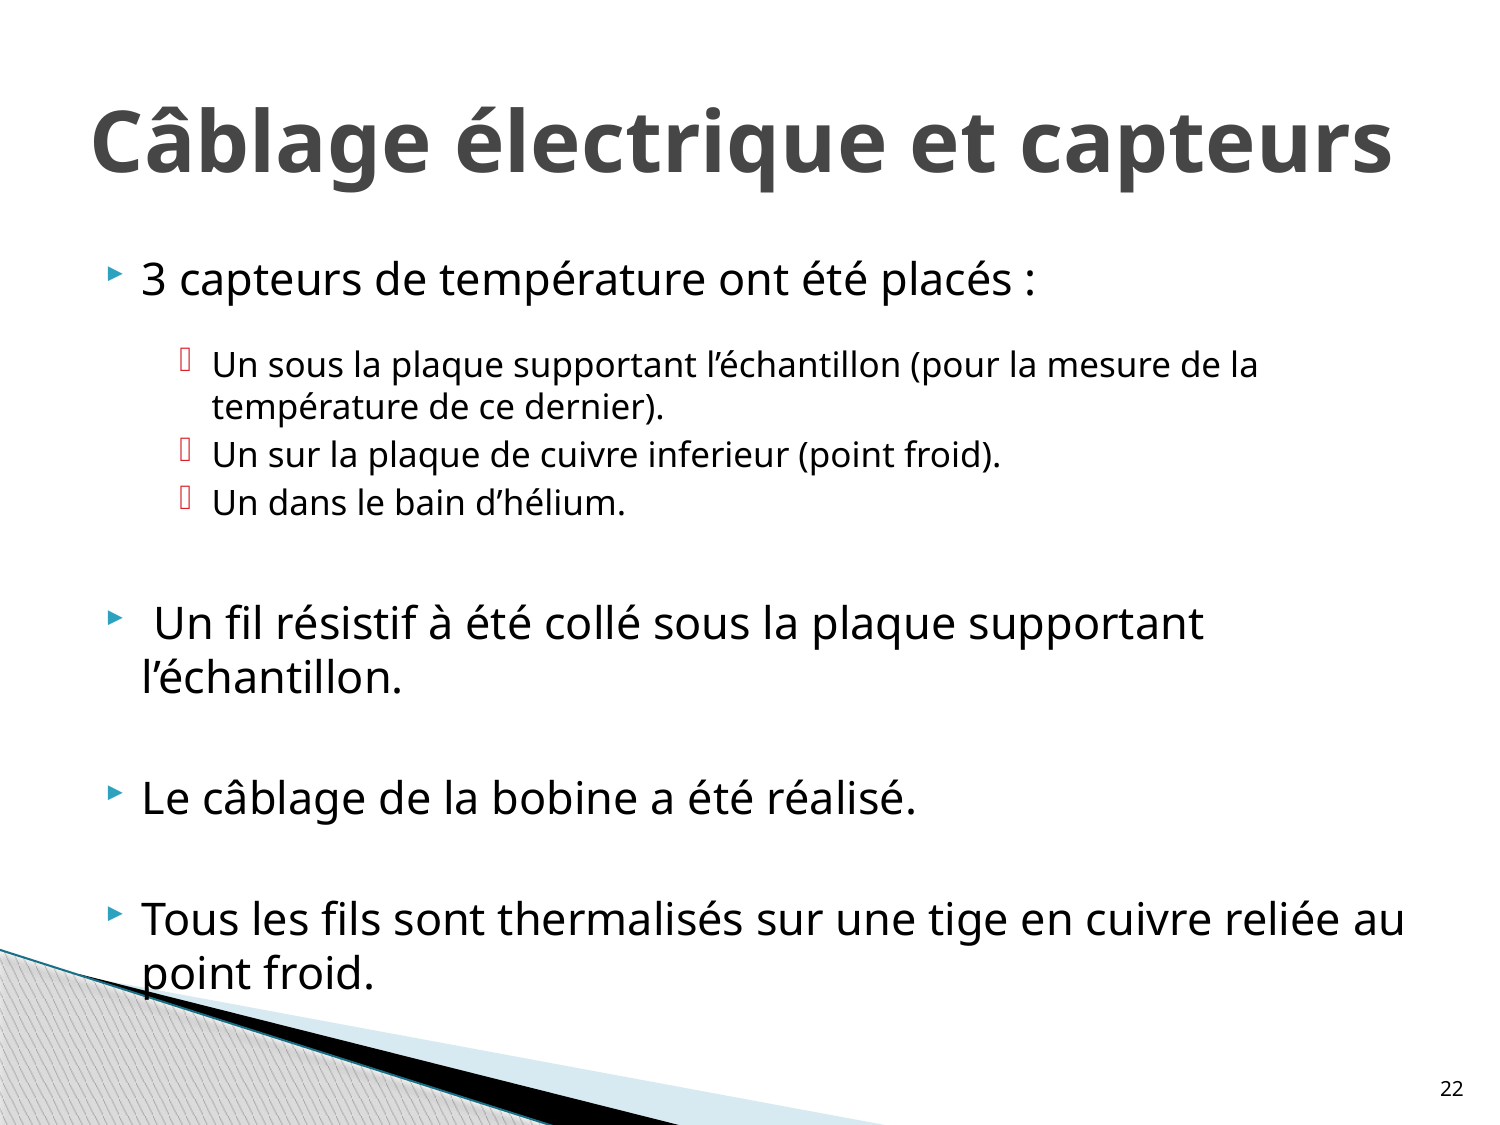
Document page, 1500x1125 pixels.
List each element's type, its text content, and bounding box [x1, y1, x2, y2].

title Câblage électrique et capteurs [75, 45, 1425, 233]
slide_number 22 [1418, 1051, 1479, 1112]
list 3 capteurs de température ont été placés : Un sous la plaque supportant l’échantillon (pour la mesure de la température de ce dernier). Un sur la plaque de cuivre inferieur (point froid). Un dans le bain d’hélium. Un fil résistif à été collé sous la plaque supportant l’échantillon. Le câblage de la bobine a été réalisé. Tous les fils sont thermalisés sur une tige en cuivre reliée au point froid. [75, 243, 1425, 1013]
